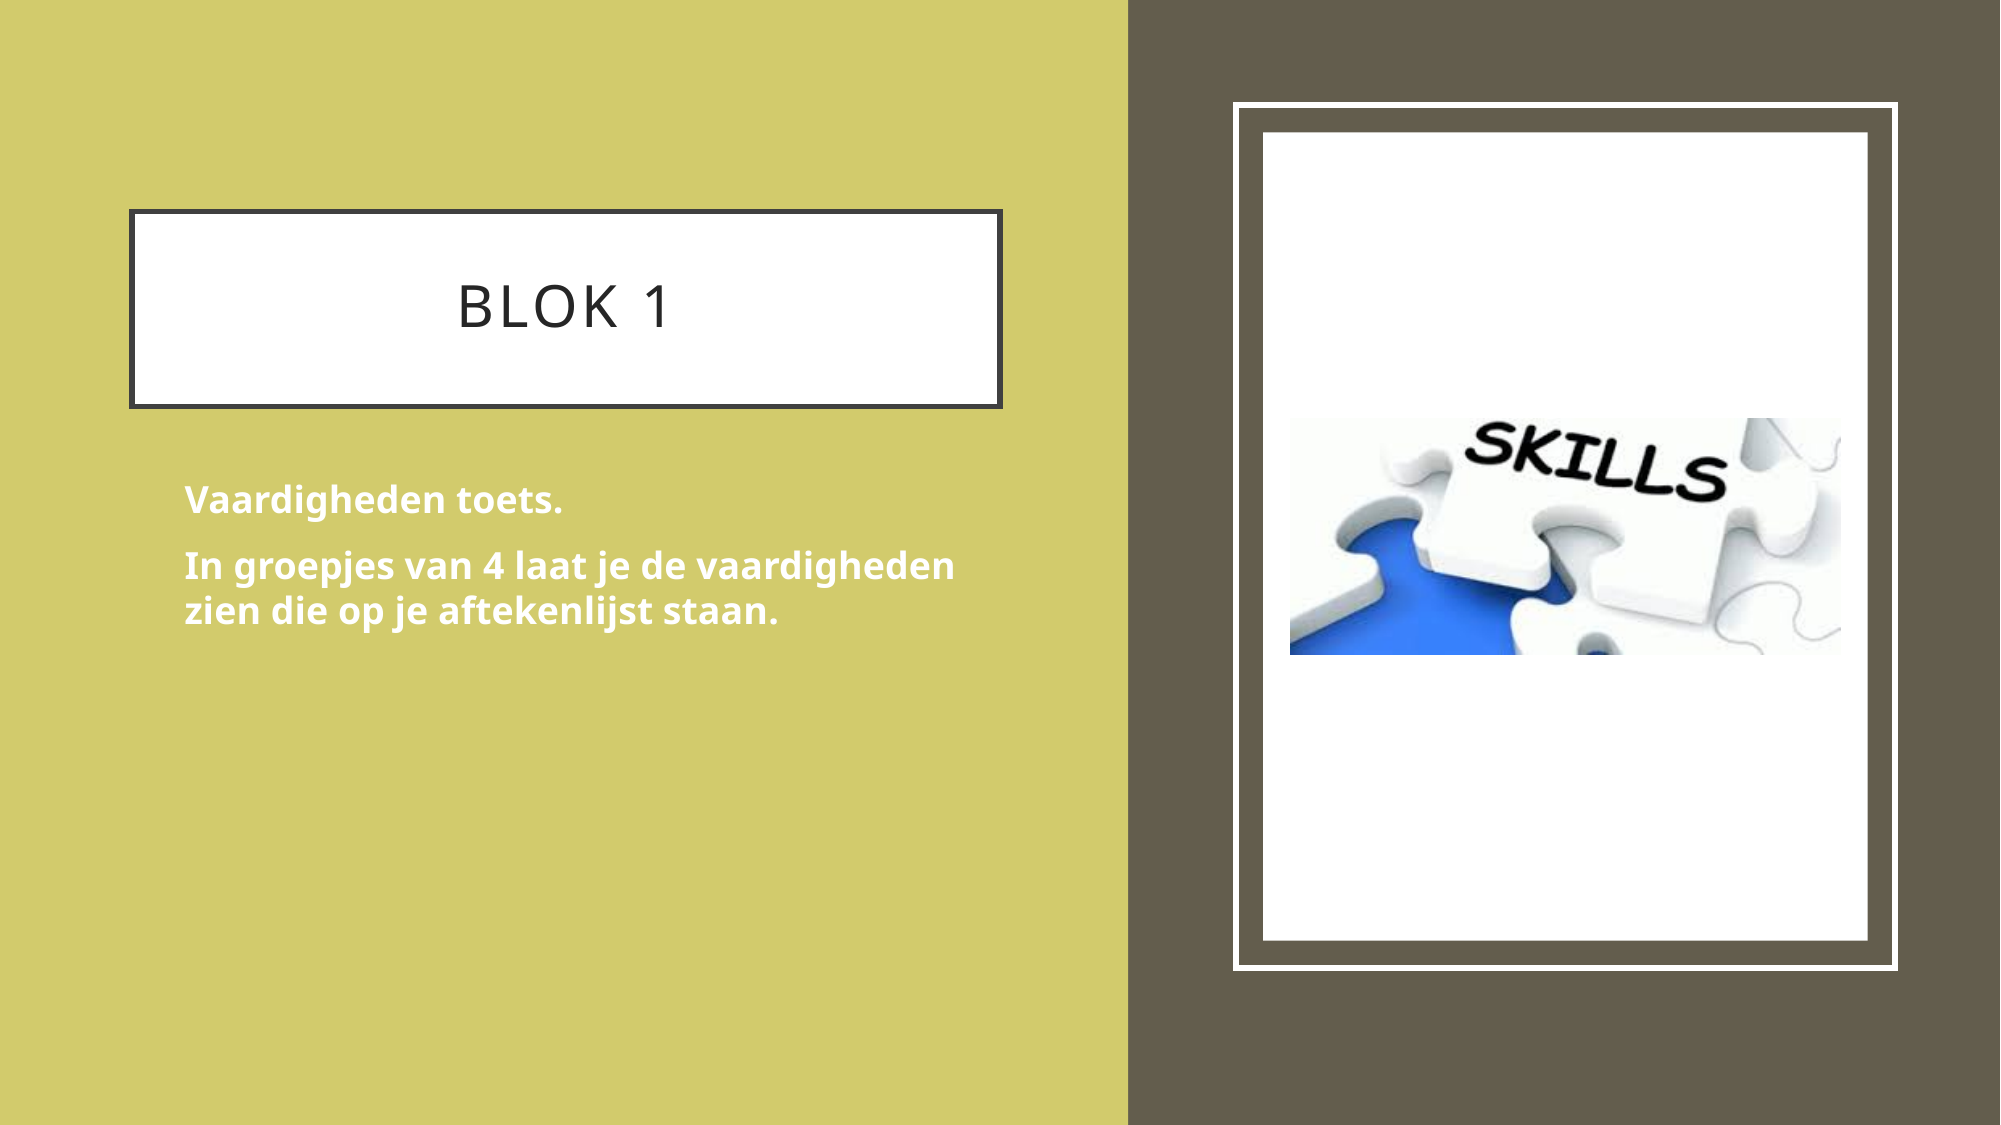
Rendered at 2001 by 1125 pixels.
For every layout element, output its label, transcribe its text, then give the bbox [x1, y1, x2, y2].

picture [1290, 418, 1841, 655]
text_box [1235, 104, 1896, 969]
title Blok 1 [129, 209, 1003, 409]
text_box [0, 0, 1129, 1125]
text_box [1262, 131, 1869, 942]
list Vaardigheden toets. In groepjes van 4 laat je de vaardigheden zien die op je aftekenlijst staan. [131, 468, 1000, 969]
